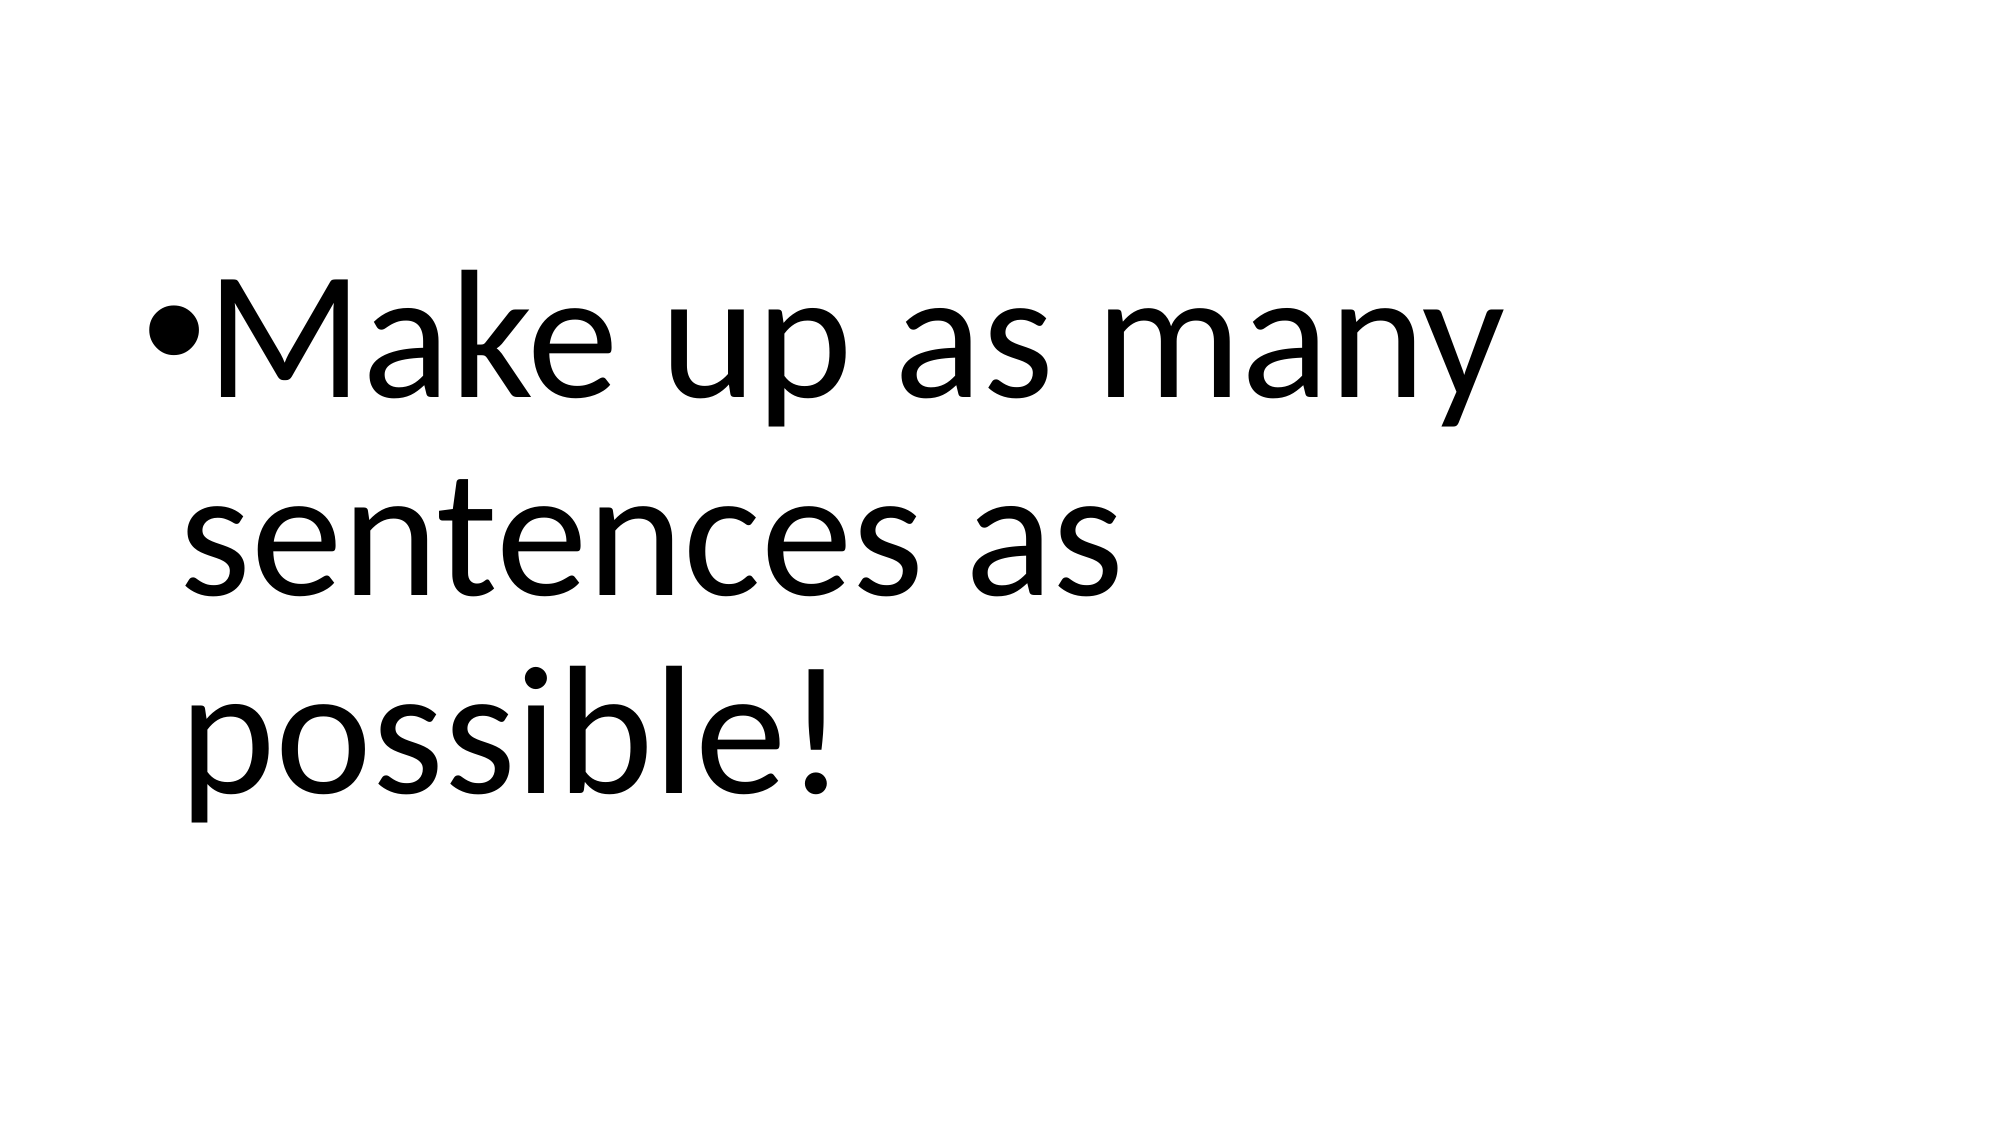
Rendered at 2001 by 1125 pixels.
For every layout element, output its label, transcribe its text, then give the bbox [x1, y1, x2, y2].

list Make up as many sentences as possible! [127, 232, 1538, 869]
